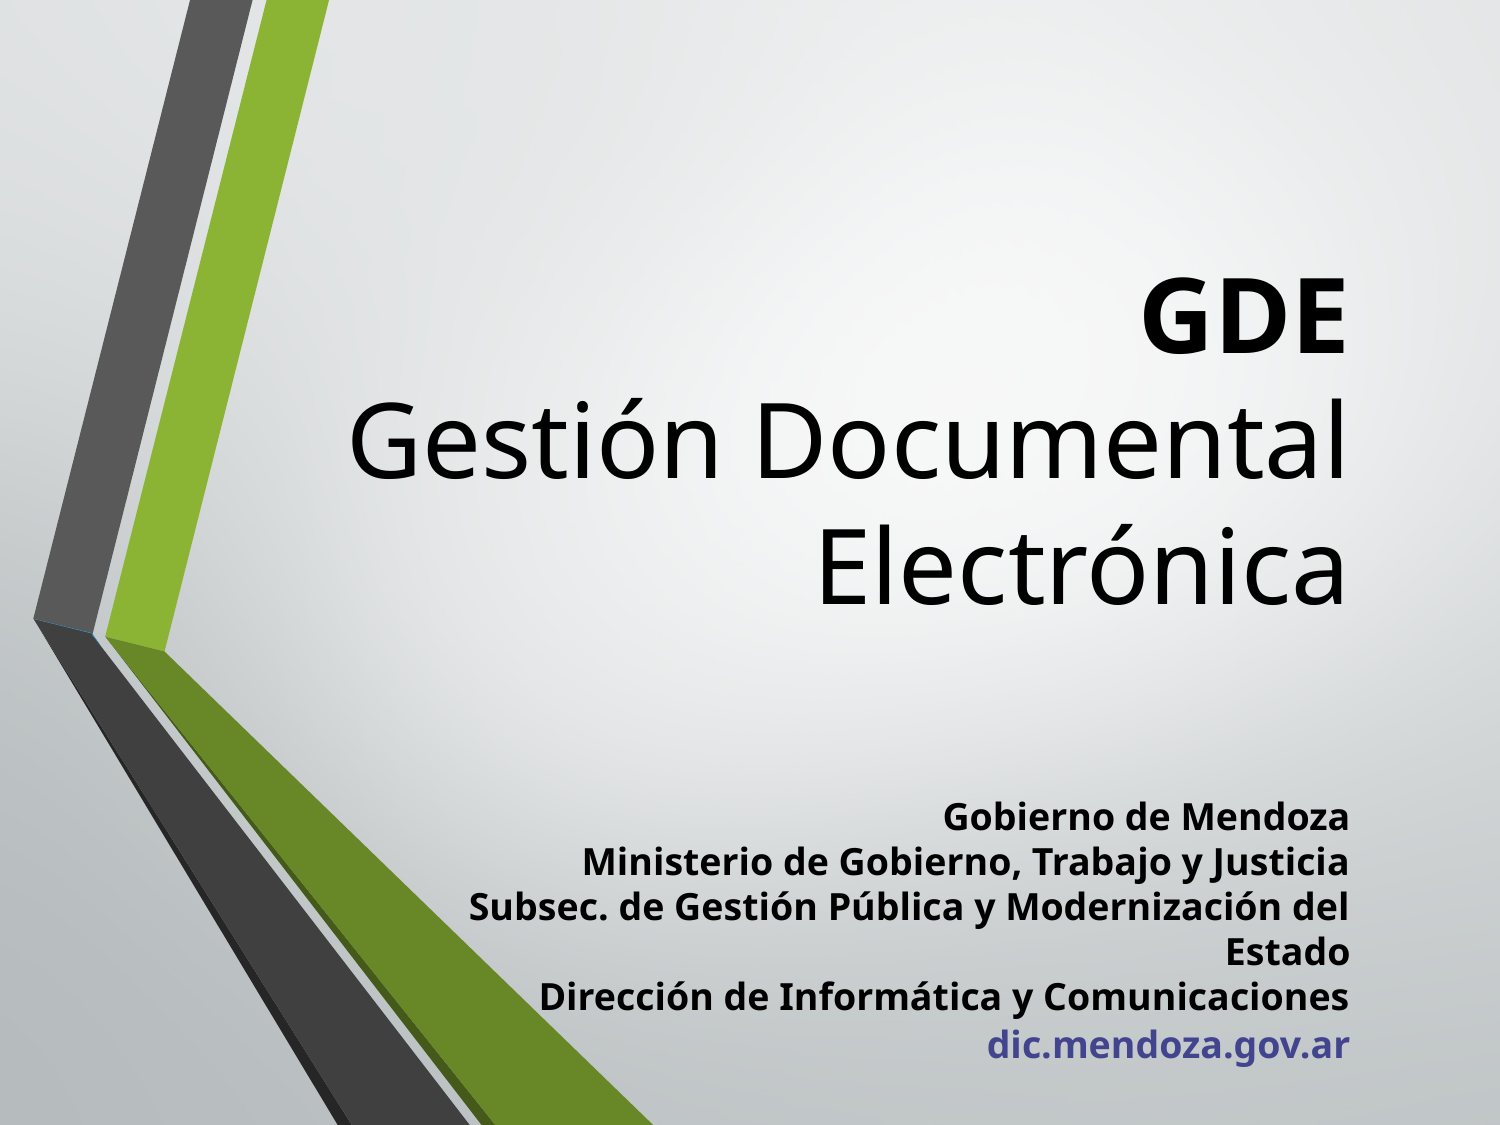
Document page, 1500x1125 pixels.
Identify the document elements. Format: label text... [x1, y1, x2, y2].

text_box dic.mendoza.gov.ar [771, 1014, 1366, 1074]
title GDE Gestión Documental Electrónica [178, 237, 1366, 633]
text_box Gobierno de Mendoza Ministerio de Gobierno, Trabajo y Justicia Subsec. de Gestión Pública y Modernización del Estado Dirección de Informática y Comunicaciones [371, 785, 1366, 1026]
